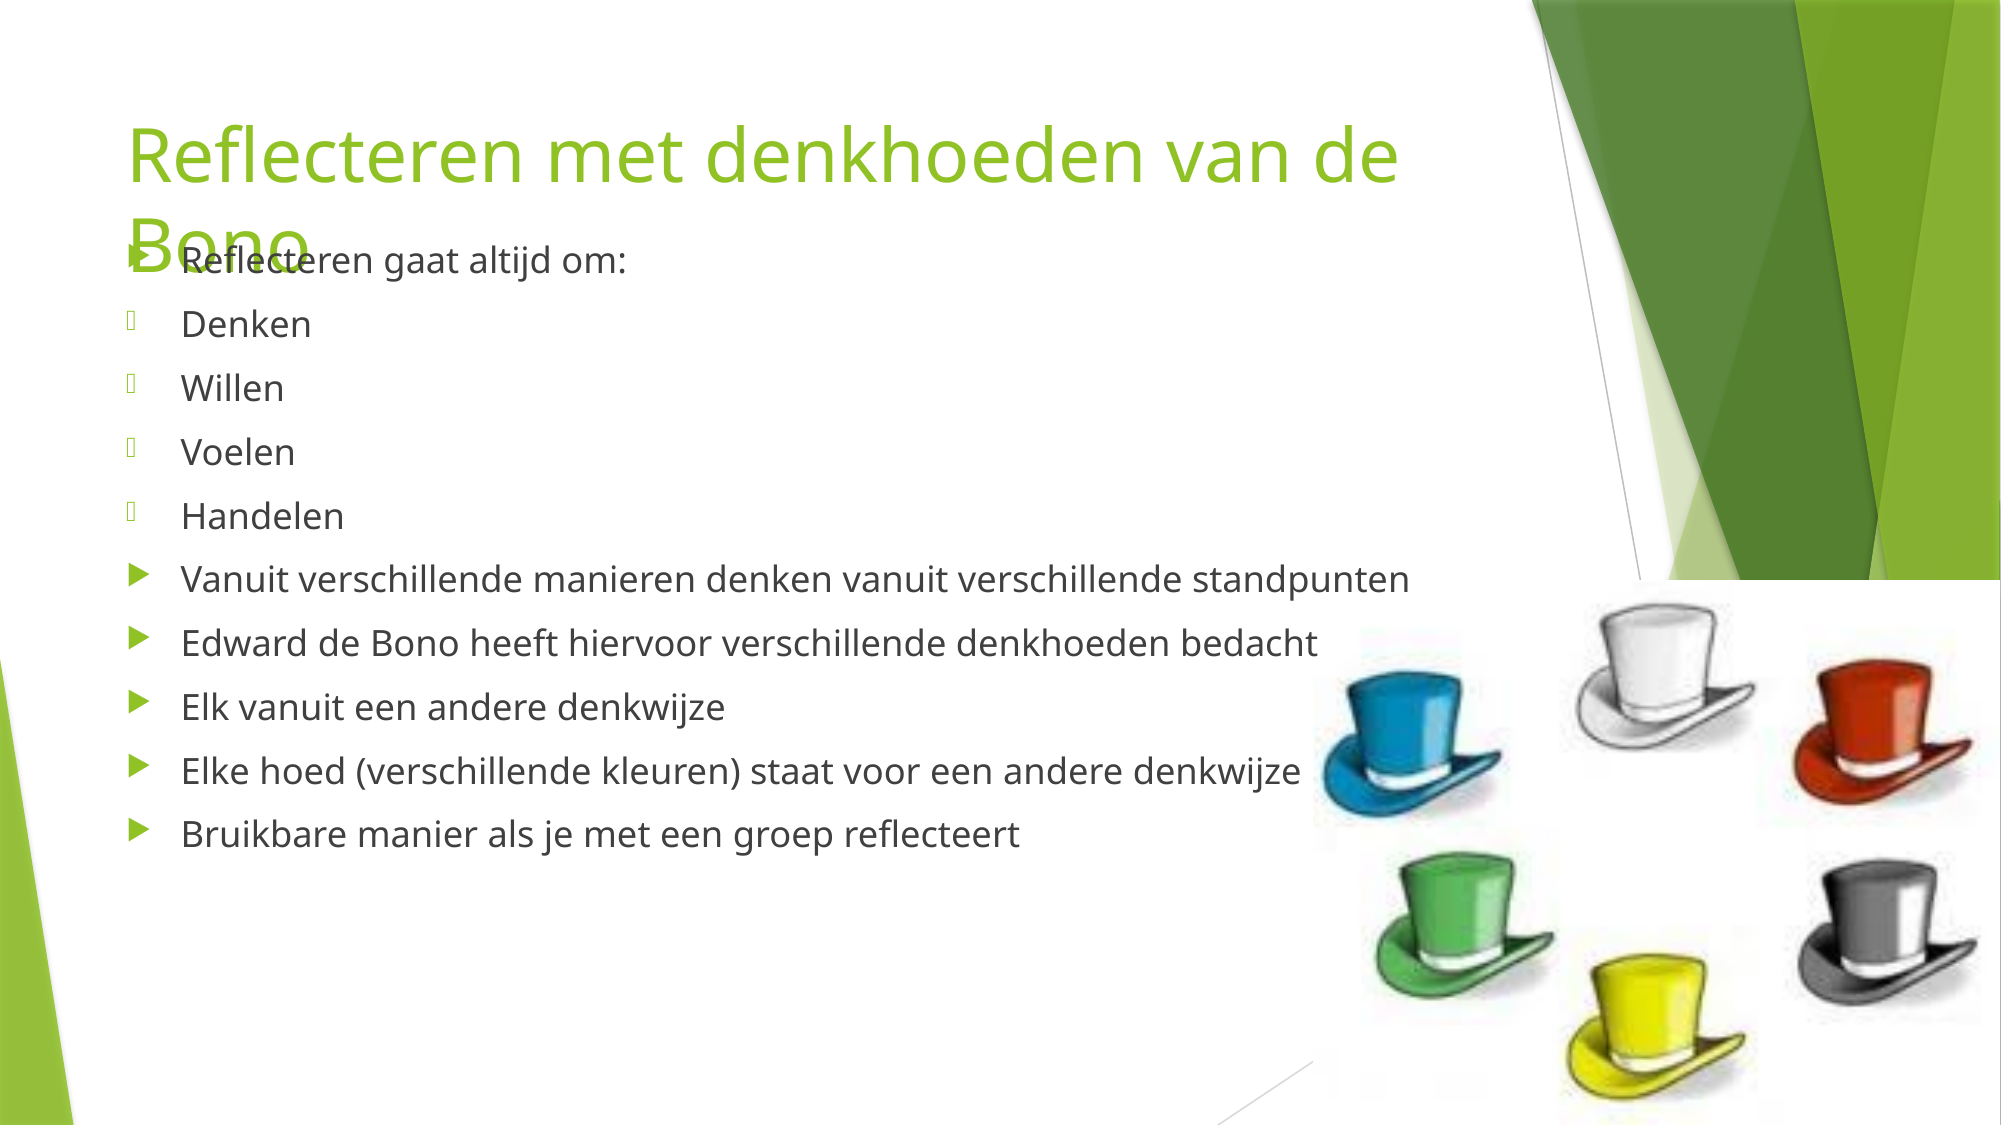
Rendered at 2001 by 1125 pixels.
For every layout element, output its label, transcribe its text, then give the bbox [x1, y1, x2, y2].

picture [1312, 580, 2000, 1125]
title Reflecteren met denkhoeden van de Bono [111, 99, 1580, 317]
list Reflecteren gaat altijd om: Denken Willen Voelen Handelen Vanuit verschillende manieren denken vanuit verschillende standpunten Edward de Bono heeft hiervoor verschillende denkhoeden bedacht Elk vanuit een andere denkwijze Elke hoed (verschillende kleuren) staat voor een andere denkwijze Bruikbare manier als je met een groep reflecteert [111, 230, 1522, 867]
